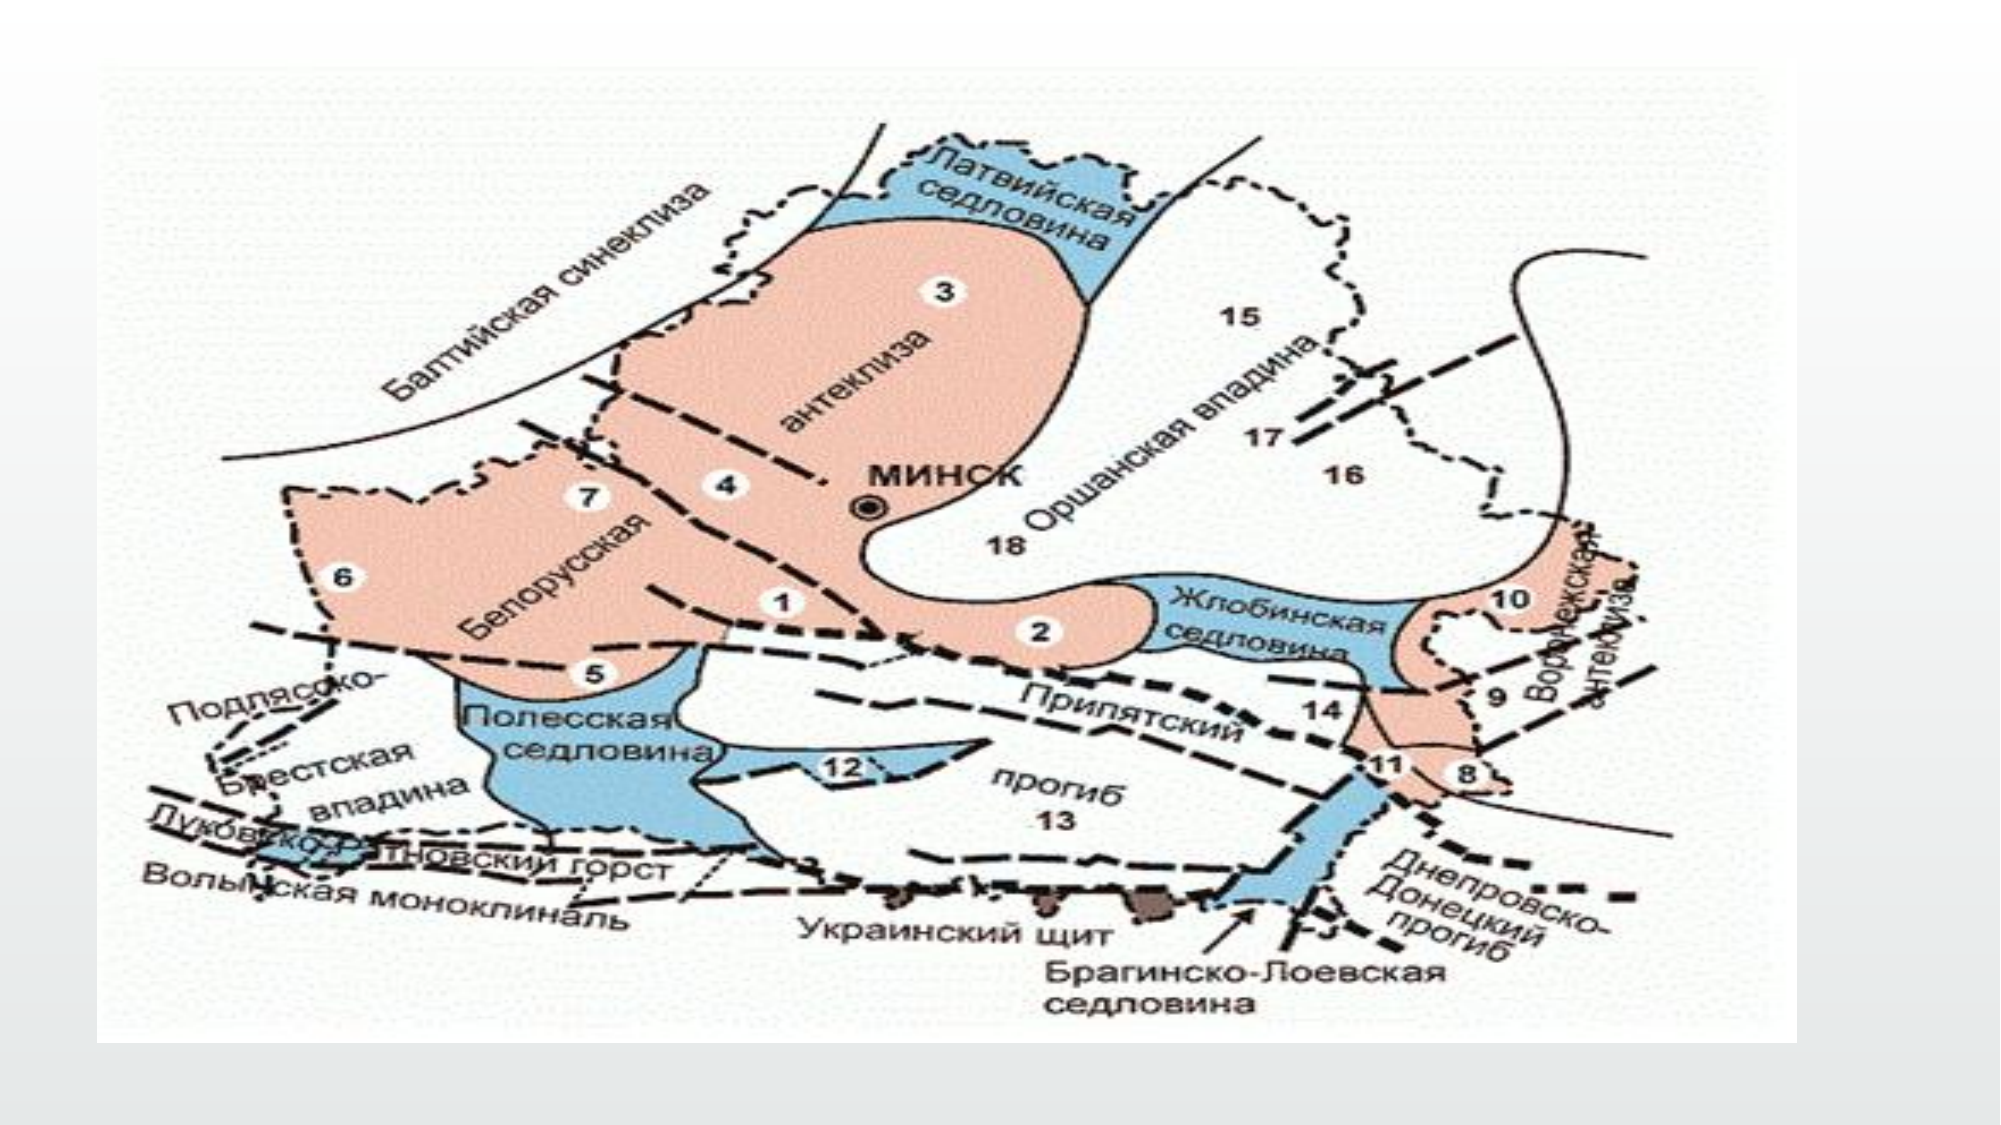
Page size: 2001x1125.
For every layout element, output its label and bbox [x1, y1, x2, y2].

picture [97, 58, 1797, 1043]
